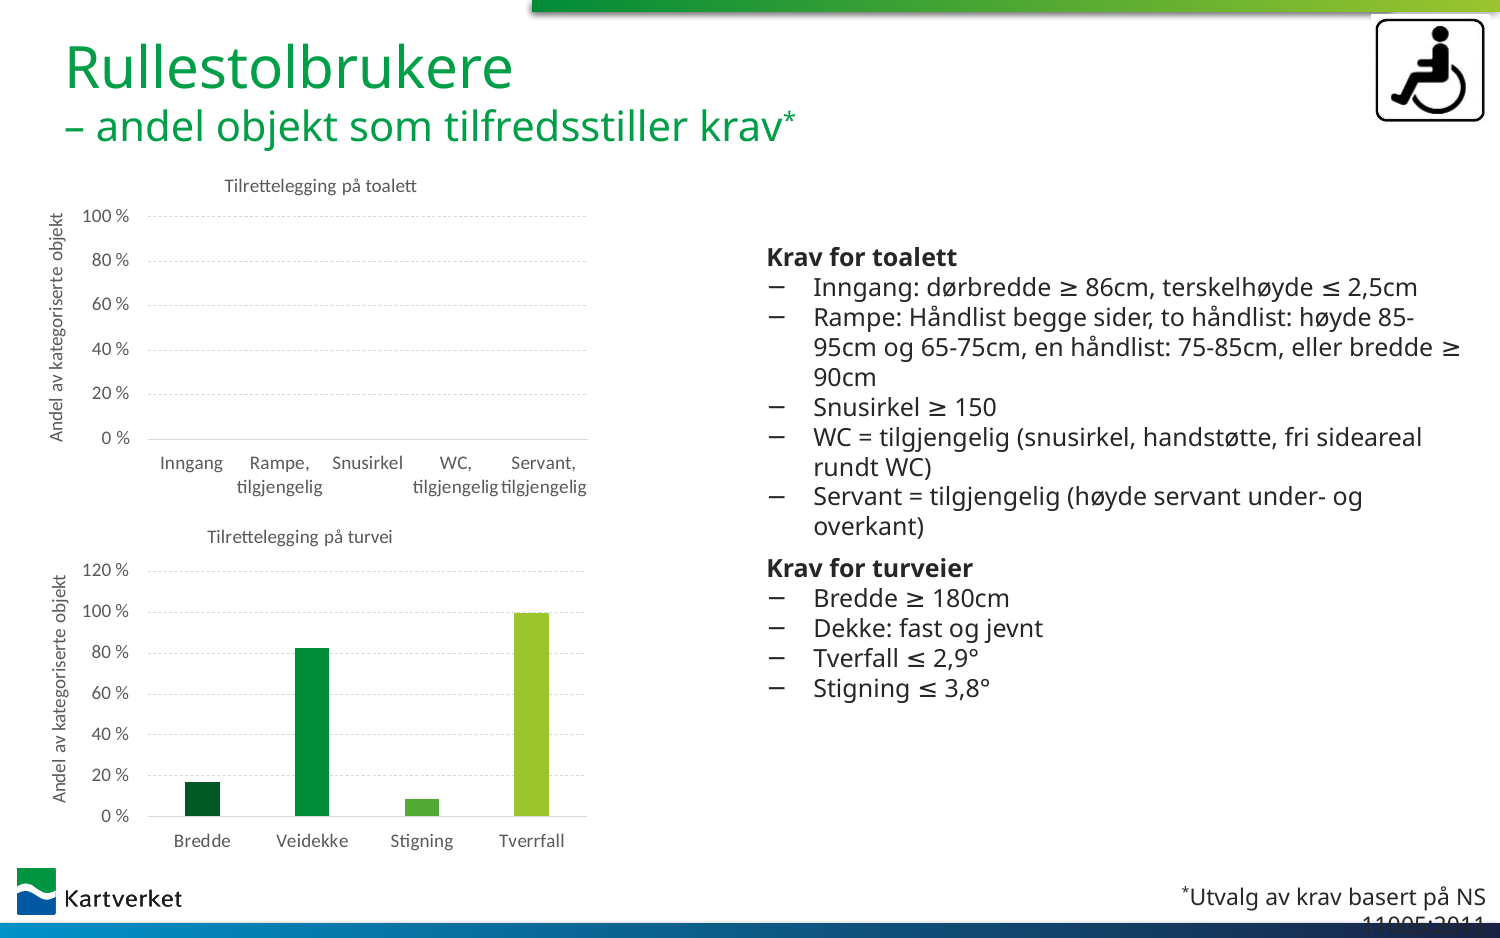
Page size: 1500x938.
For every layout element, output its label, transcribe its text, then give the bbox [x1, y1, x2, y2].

text_box Krav for toalett Inngang: dørbredde ≥ 86cm, terskelhøyde ≤ 2,5cm Rampe: Håndlist begge sider, to håndlist: høyde 85-95cm og 65-75cm, en håndlist: 75-85cm, eller bredde ≥ 90cm Snusirkel ≥ 150 WC = tilgjengelig (snusirkel, handstøtte, fri sideareal rundt WC) Servant = tilgjengelig (høyde servant under- og overkant) [751, 234, 1483, 545]
picture [41, 166, 599, 505]
text_box Krav for turveier Bredde ≥ 180cm Dekke: fast og jevnt Tverfall ≤ 2,9° Stigning ≤ 3,8° [751, 545, 1483, 710]
text_box Rullestolbrukere – andel objekt som tilfredsstiller krav* [49, 14, 1431, 158]
picture [1371, 13, 1491, 127]
picture [41, 520, 598, 859]
text_box *Utvalg av krav basert på NS 11005:2011 [1068, 873, 1500, 938]
